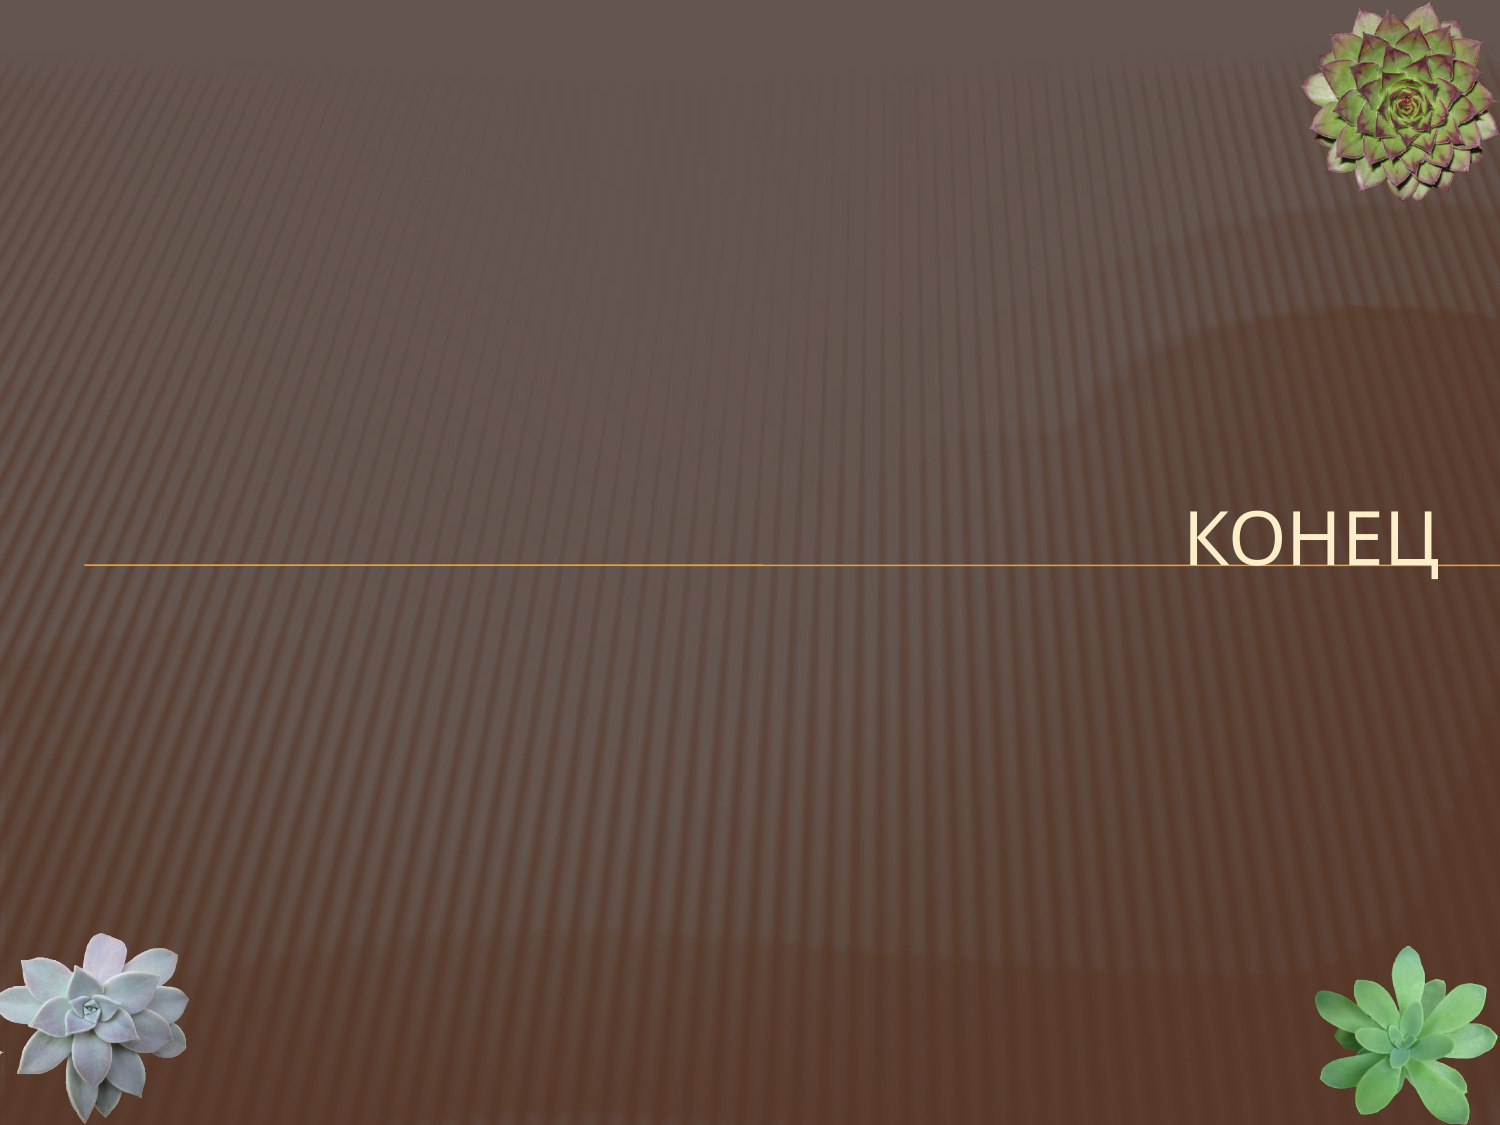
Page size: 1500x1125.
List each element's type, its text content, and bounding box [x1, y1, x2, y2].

title Конец [29, 483, 1455, 678]
picture [1312, 945, 1500, 1125]
picture [0, 933, 189, 1125]
picture [1286, 0, 1500, 202]
